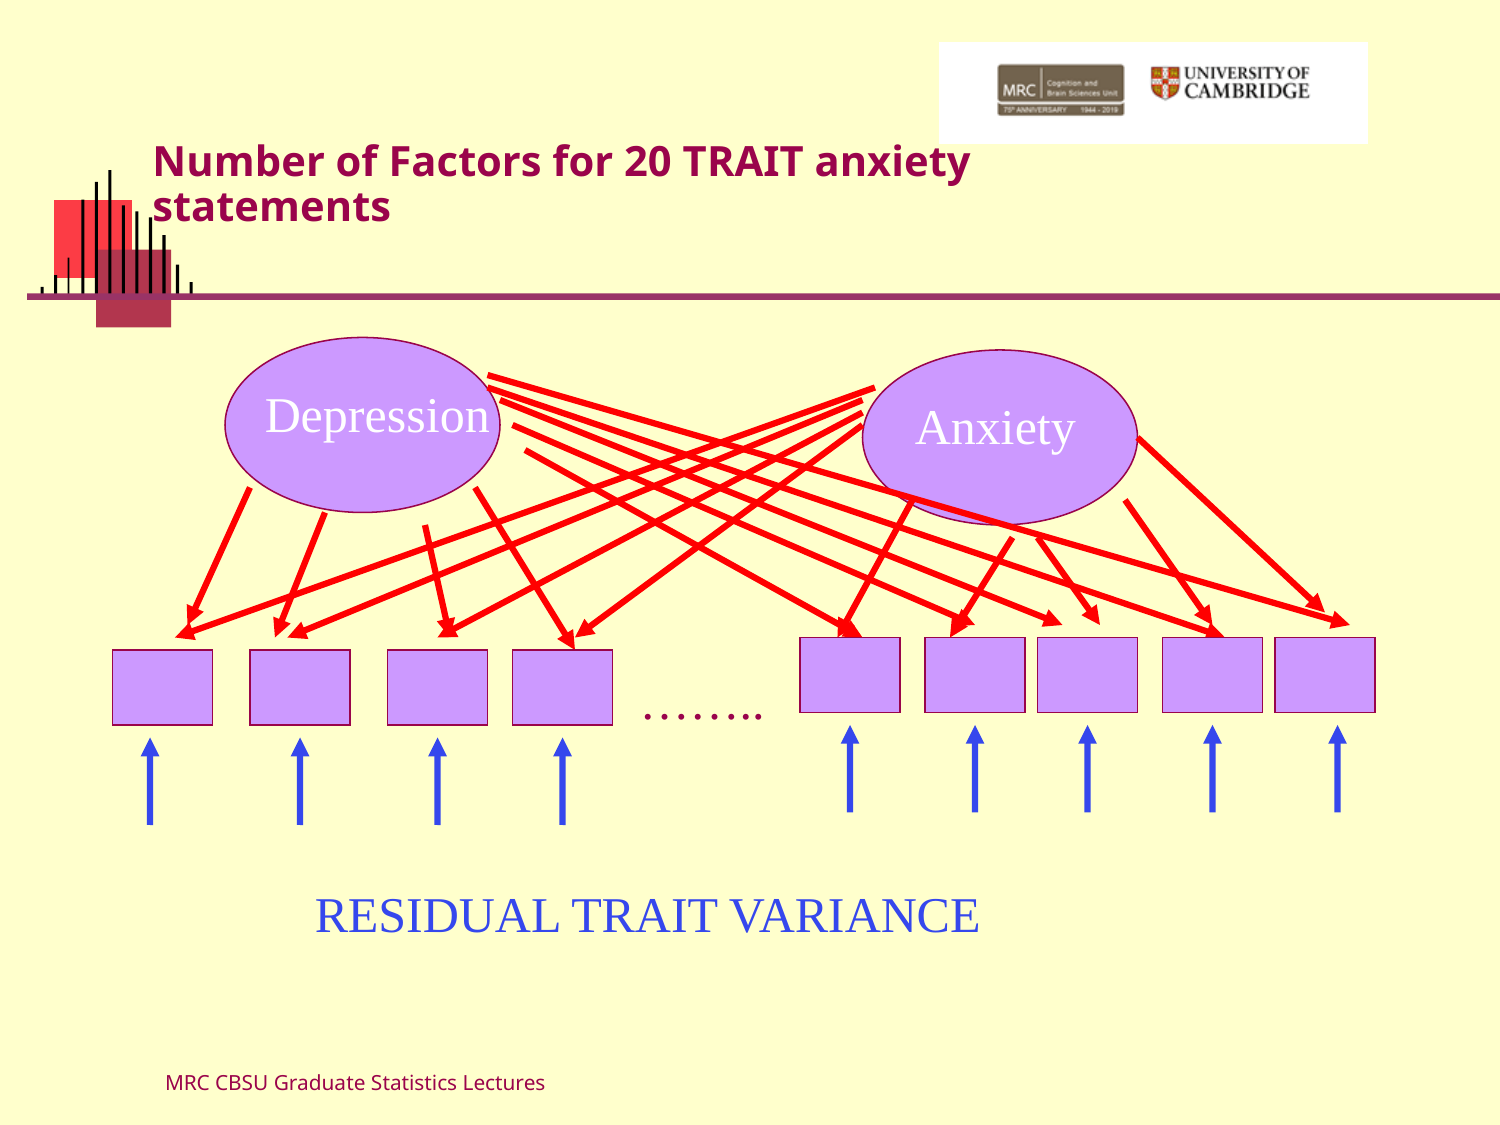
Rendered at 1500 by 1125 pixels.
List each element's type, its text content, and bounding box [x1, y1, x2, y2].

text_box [74, 249, 1425, 1026]
title Number of Factors for 20 TRAIT anxiety statements [137, 137, 988, 233]
footer MRC CBSU Graduate Statistics Lectures [149, 1062, 988, 1101]
picture [939, 42, 1368, 144]
